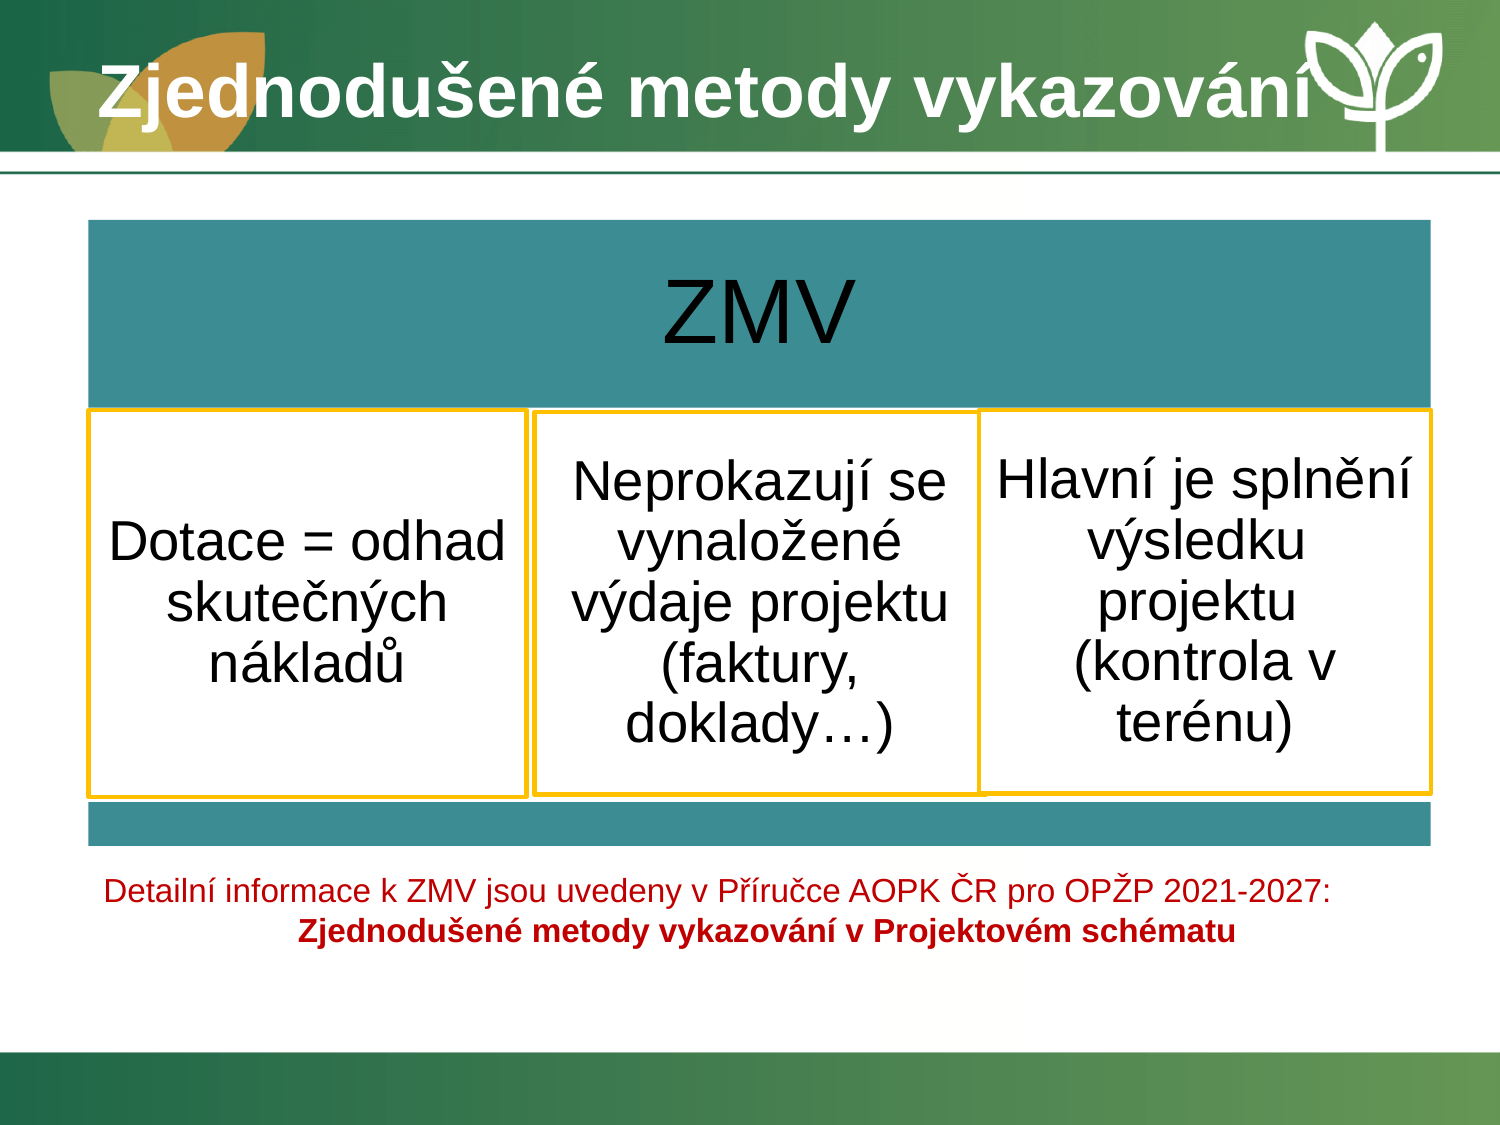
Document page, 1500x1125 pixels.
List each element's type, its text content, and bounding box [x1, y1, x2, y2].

picture [0, 0, 1500, 1125]
text_box Zjednodušené metody vykazování [64, 31, 1348, 141]
text_box Detailní informace k ZMV jsou uvedeny v Příručce AOPK ČR pro OPŽP 2021-2027: Zjednodušené metody vykazování v Projektovém schématu [88, 861, 1447, 1036]
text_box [88, 219, 1431, 847]
